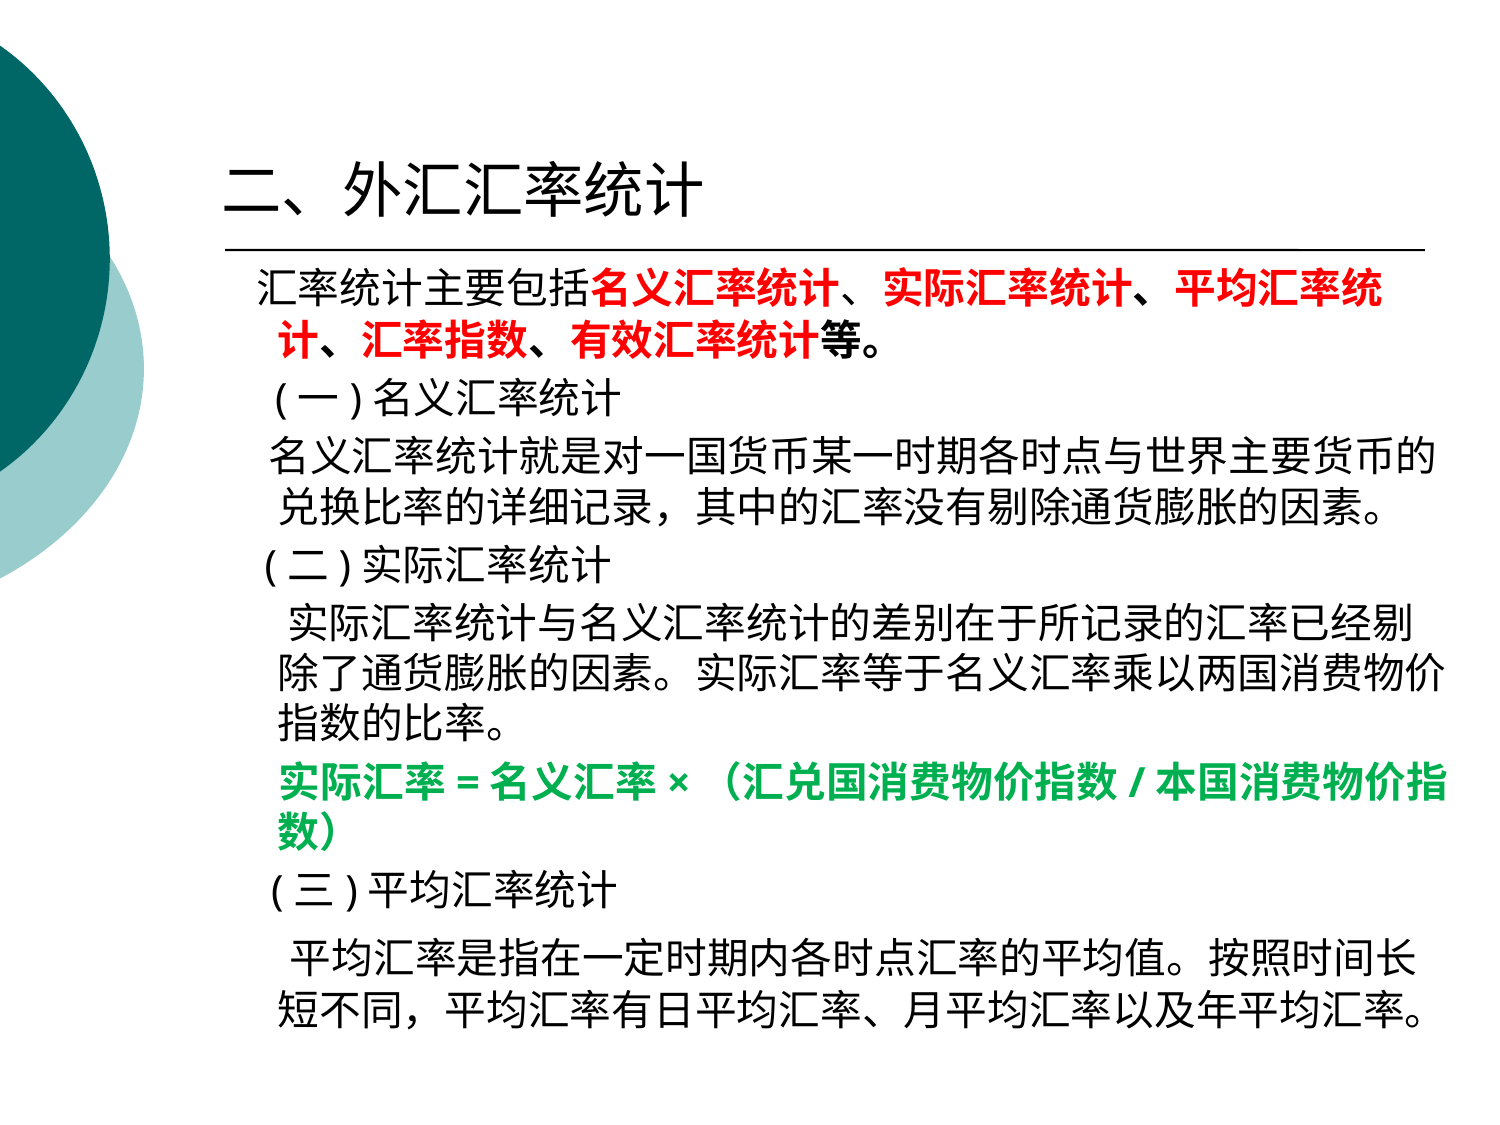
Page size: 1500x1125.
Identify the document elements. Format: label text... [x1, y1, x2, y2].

text_box 二、外汇汇率统计 [206, 137, 1378, 232]
list 汇率统计主要包括名义汇率统计、实际汇率统计、平均汇率统计、汇率指数、有效汇率统计等。 (一)名义汇率统计 名义汇率统计就是对一国货币某一时期各时点与世界主要货币的兑换比率的详细记录，其中的汇率没有剔除通货膨胀的因素。 (二)实际汇率统计 实际汇率统计与名义汇率统计的差别在于所记录的汇率已经剔除了通货膨胀的因素。实际汇率等于名义汇率乘以两国消费物价指数的比率。 实际汇率=名义汇率×（汇兑国消费物价指数/本国消费物价指数） (三)平均汇率统计 平均汇率是指在一定时期内各时点汇率的平均值。按照时间长短不同，平均汇率有日平均汇率、月平均汇率以及年平均汇率。 [206, 245, 1466, 1107]
